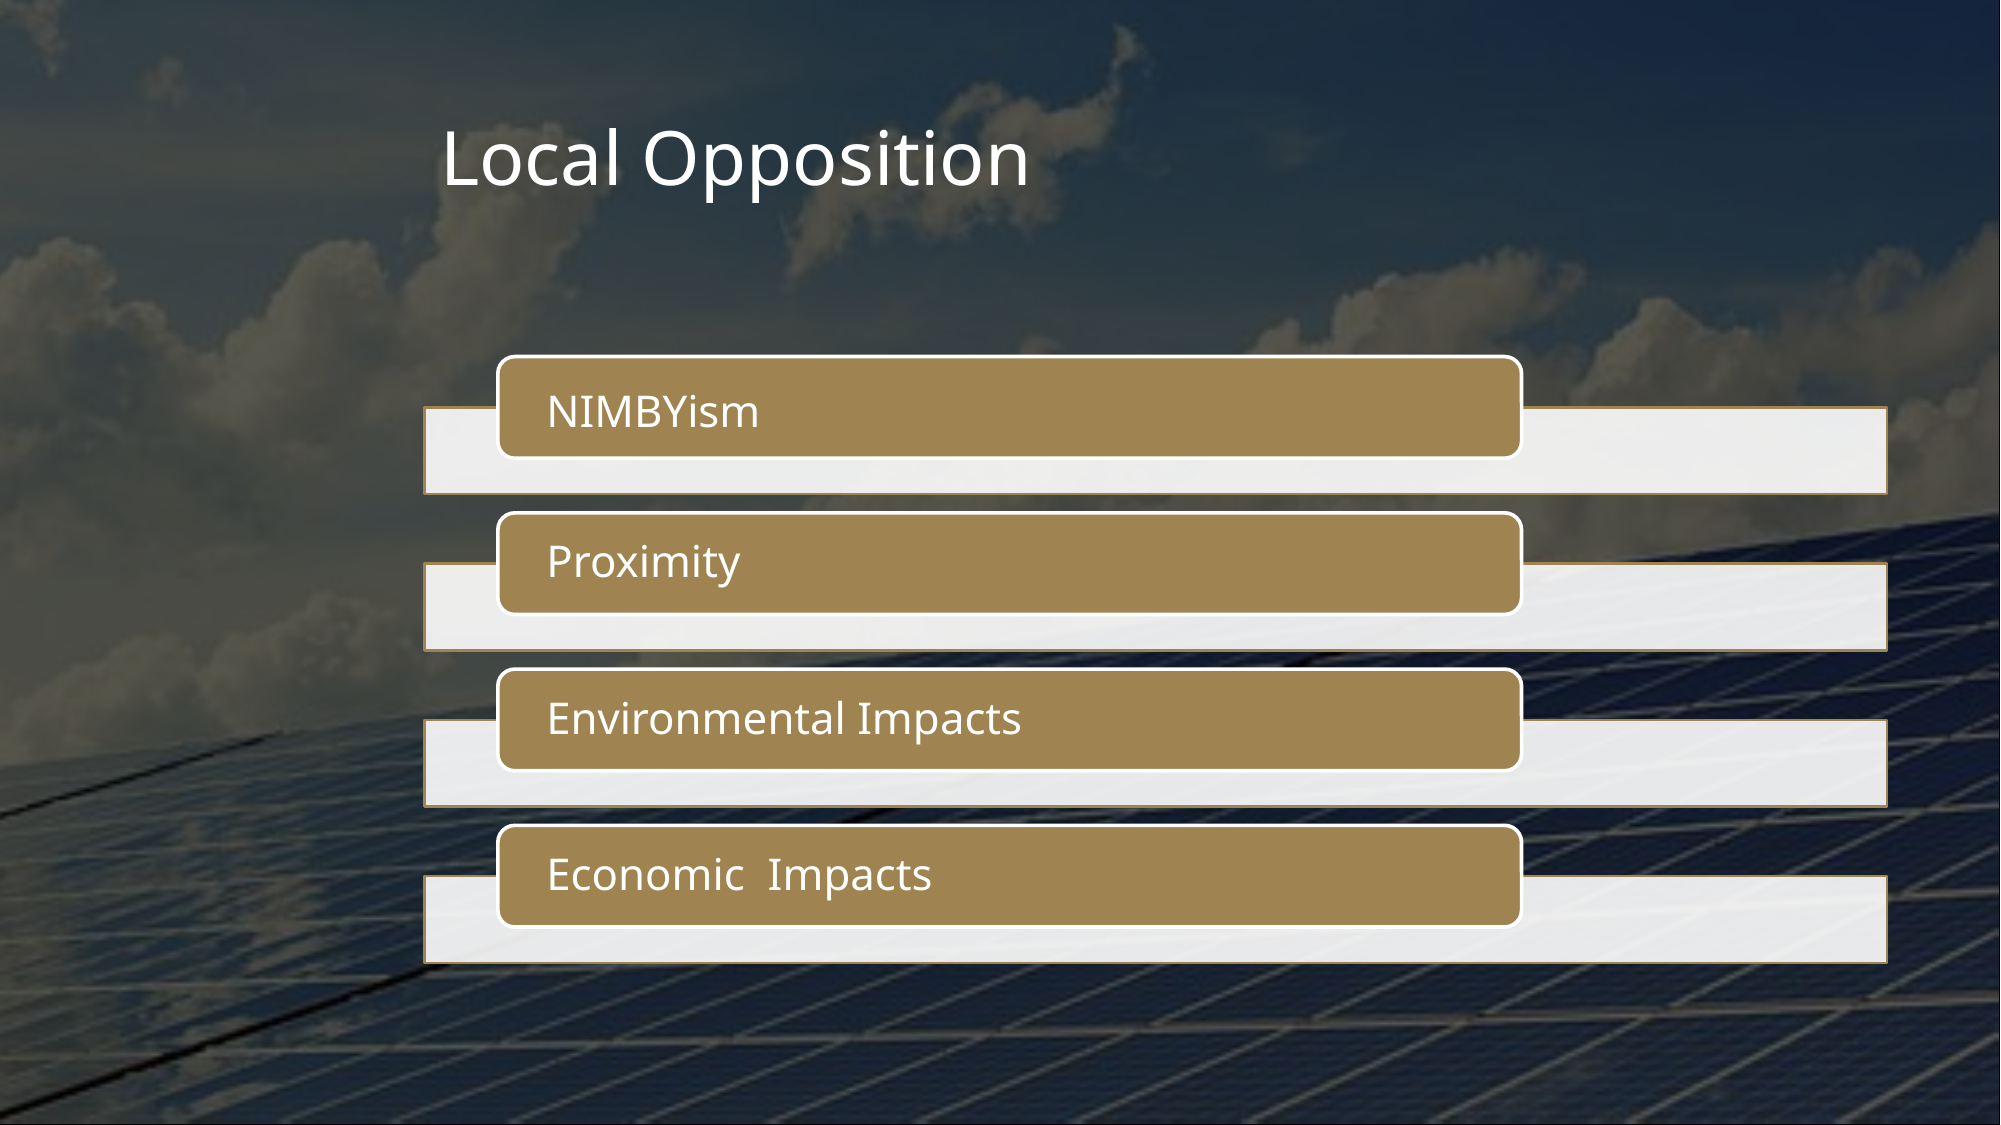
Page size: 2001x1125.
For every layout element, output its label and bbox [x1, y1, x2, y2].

list [424, 349, 1888, 970]
picture [0, 0, 1999, 1125]
